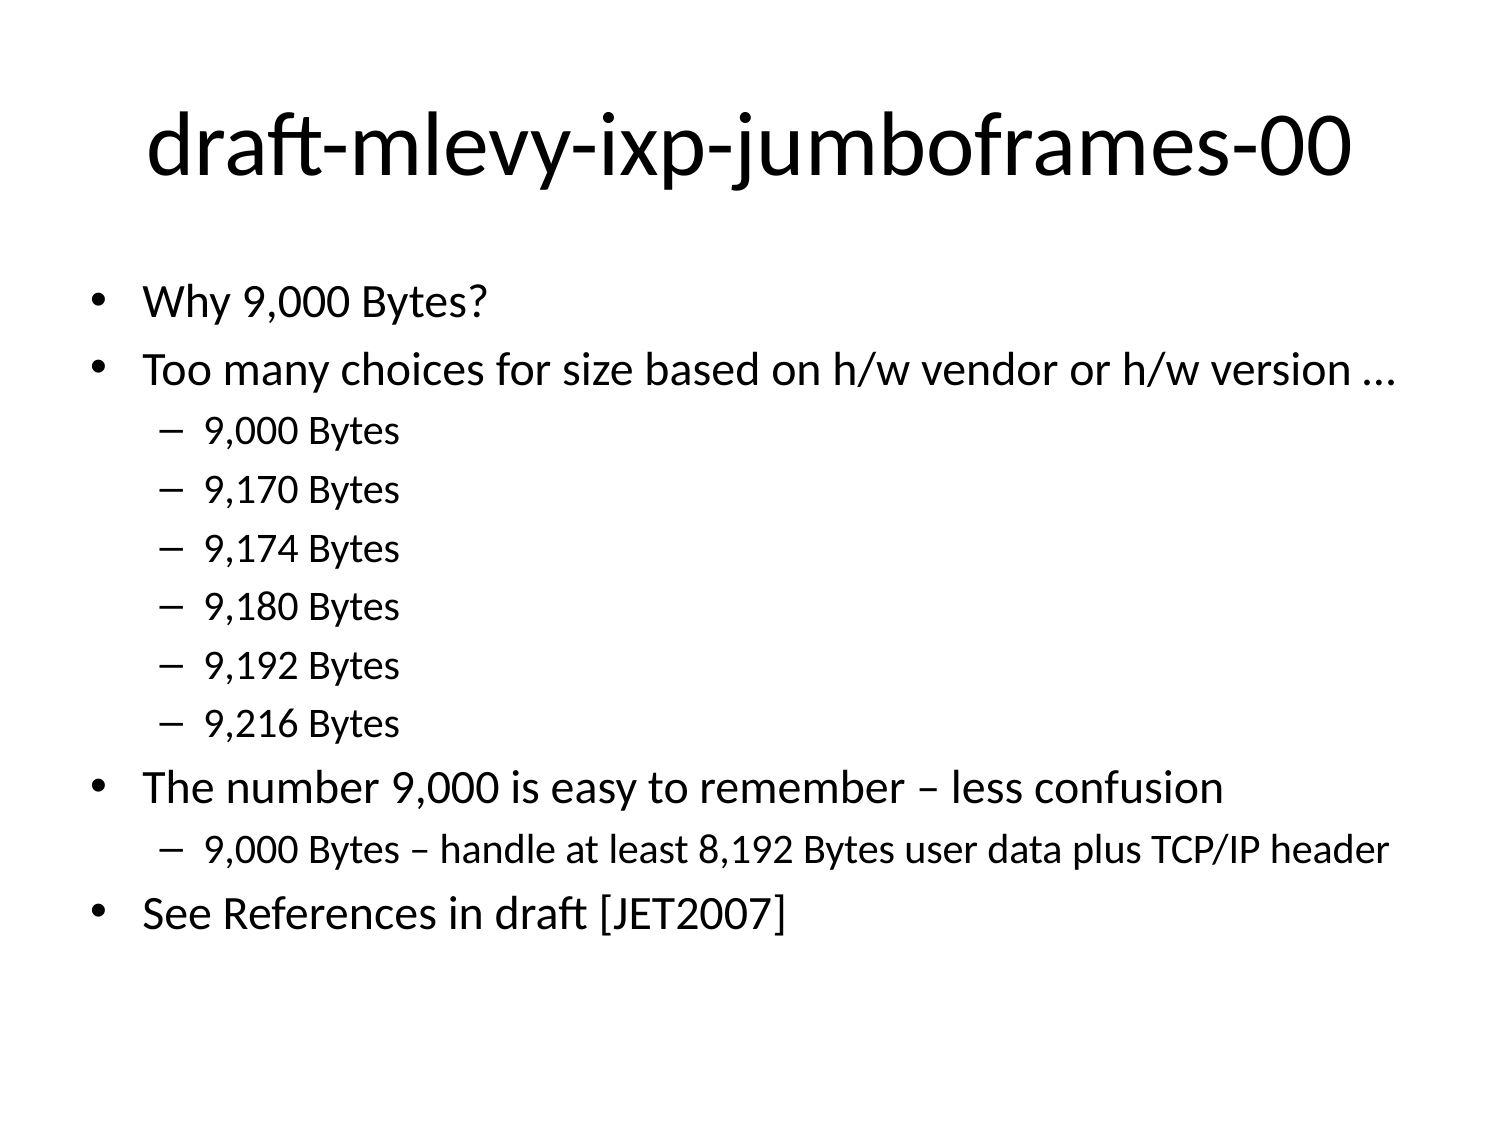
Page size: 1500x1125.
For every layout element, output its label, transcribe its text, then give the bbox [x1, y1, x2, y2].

list Why 9,000 Bytes? Too many choices for size based on h/w vendor or h/w version … 9,000 Bytes 9,170 Bytes 9,174 Bytes 9,180 Bytes 9,192 Bytes 9,216 Bytes The number 9,000 is easy to remember – less confusion 9,000 Bytes – handle at least 8,192 Bytes user data plus TCP/IP header See References in draft [JET2007] [75, 262, 1425, 1005]
title draft-mlevy-ixp-jumboframes-00 [75, 45, 1425, 233]
